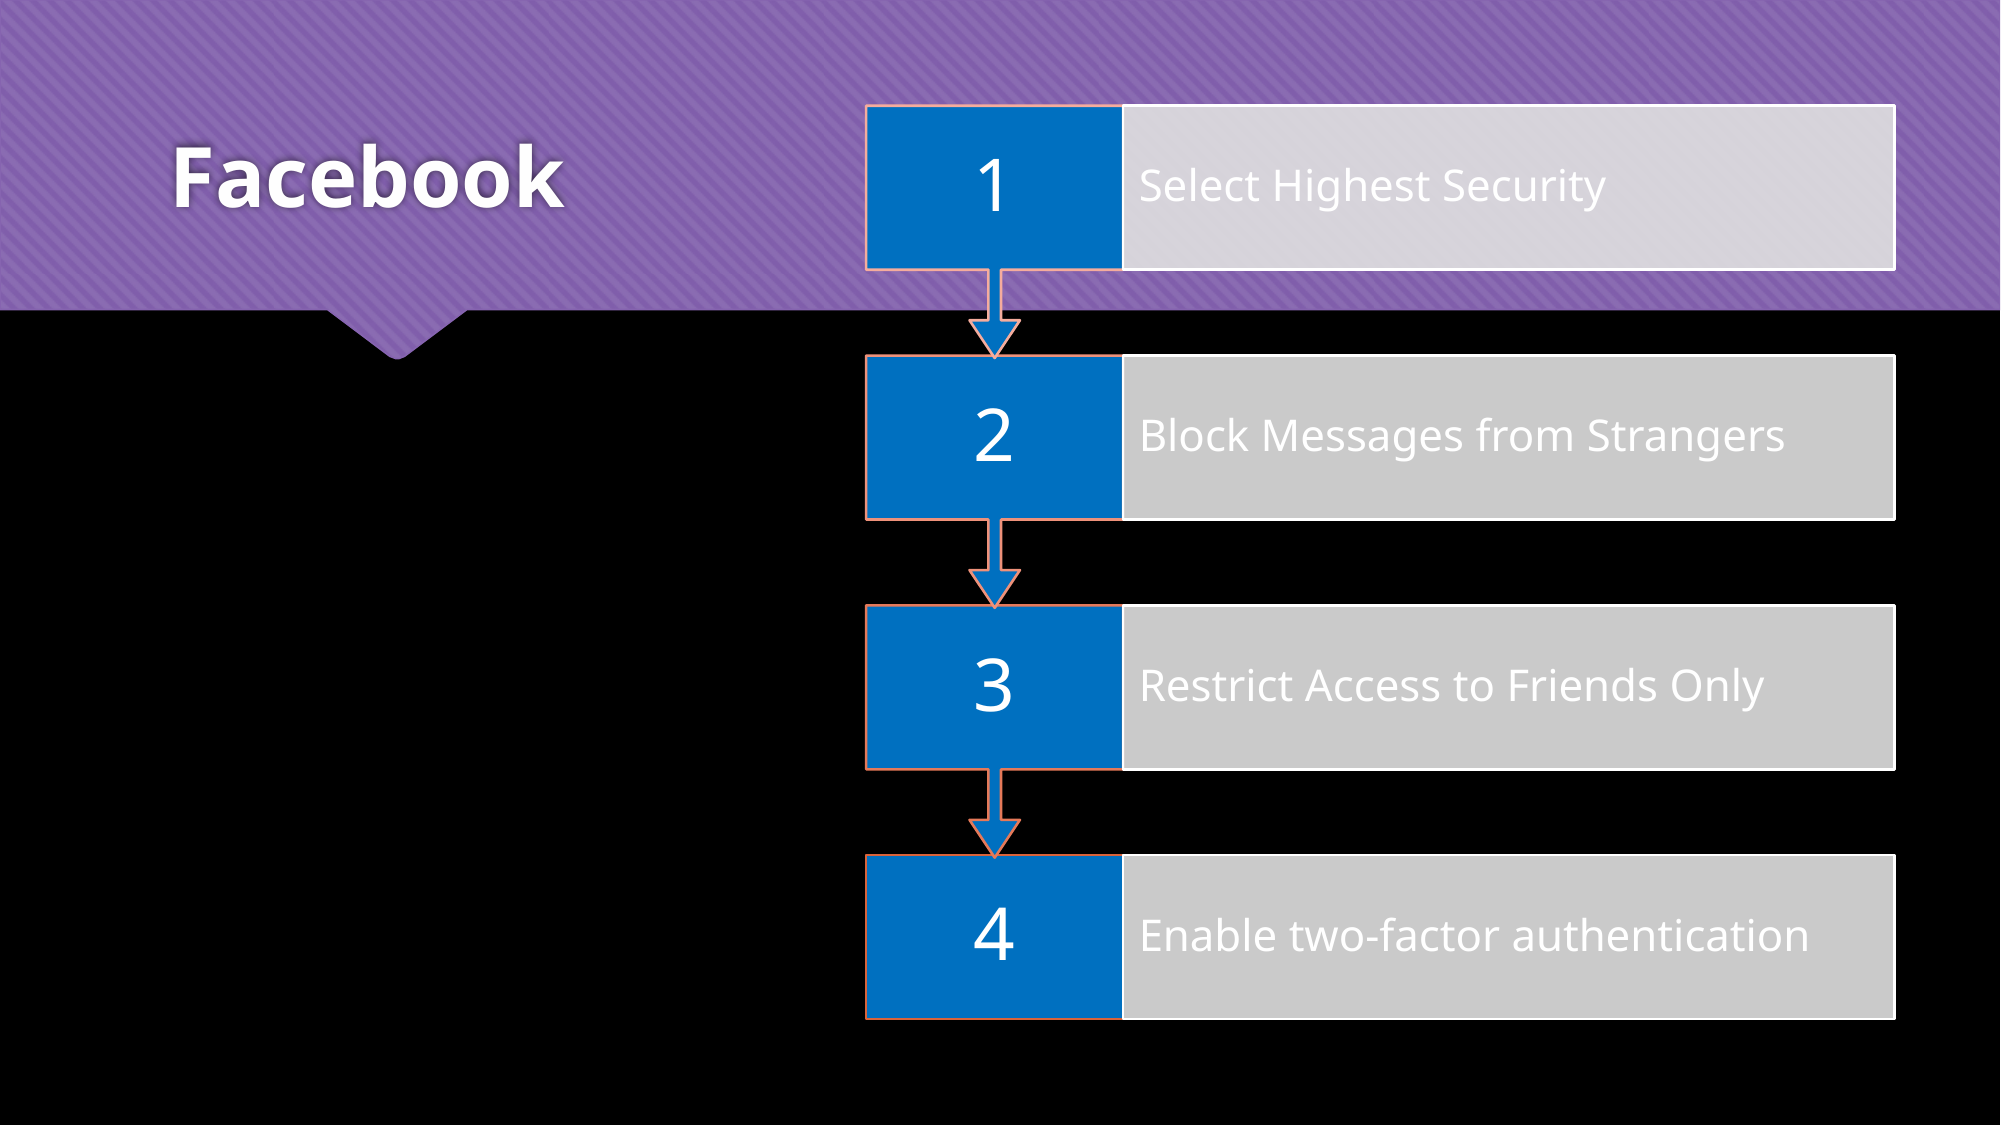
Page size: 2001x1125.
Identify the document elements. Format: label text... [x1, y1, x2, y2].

title Facebook [154, 116, 708, 1020]
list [865, 105, 1895, 1020]
